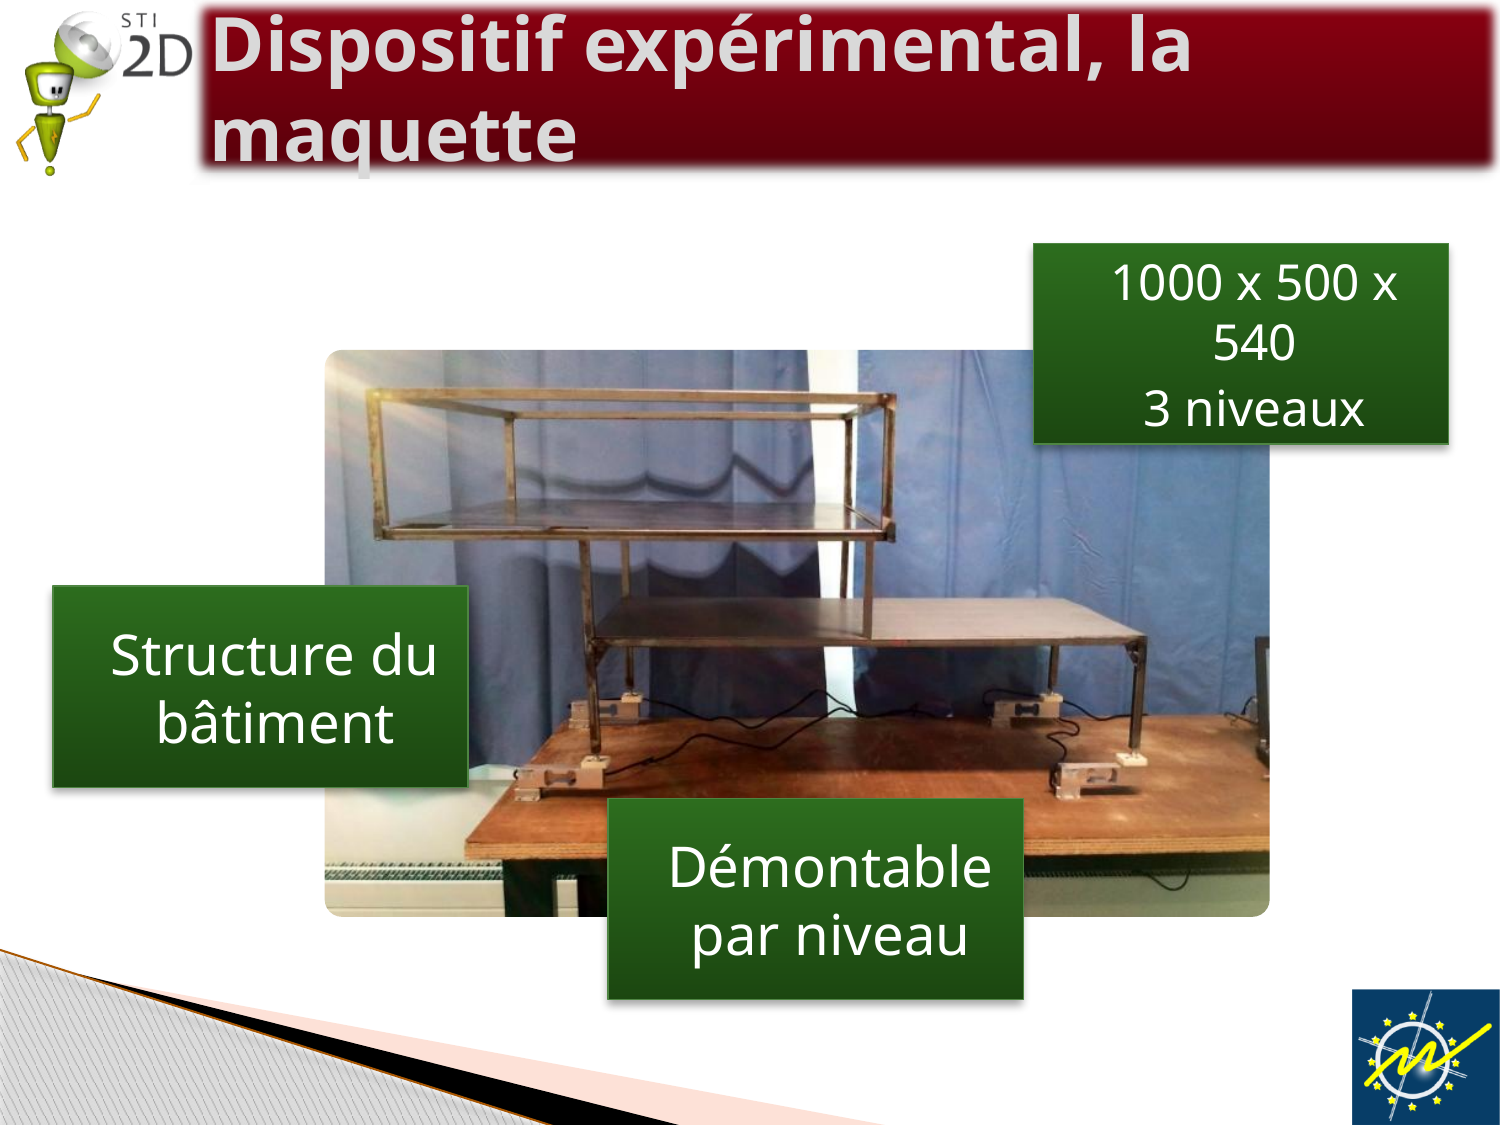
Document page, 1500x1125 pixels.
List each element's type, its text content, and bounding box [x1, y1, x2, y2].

title Dispositif expérimental, la maquette [194, 0, 1425, 173]
picture [324, 349, 1270, 918]
text_box 1000 x 500 x 540 3 niveaux [1033, 243, 1449, 445]
picture [1352, 989, 1500, 1125]
list Structure du bâtiment [52, 585, 318, 788]
text_box Démontable par niveau [607, 928, 1024, 1000]
